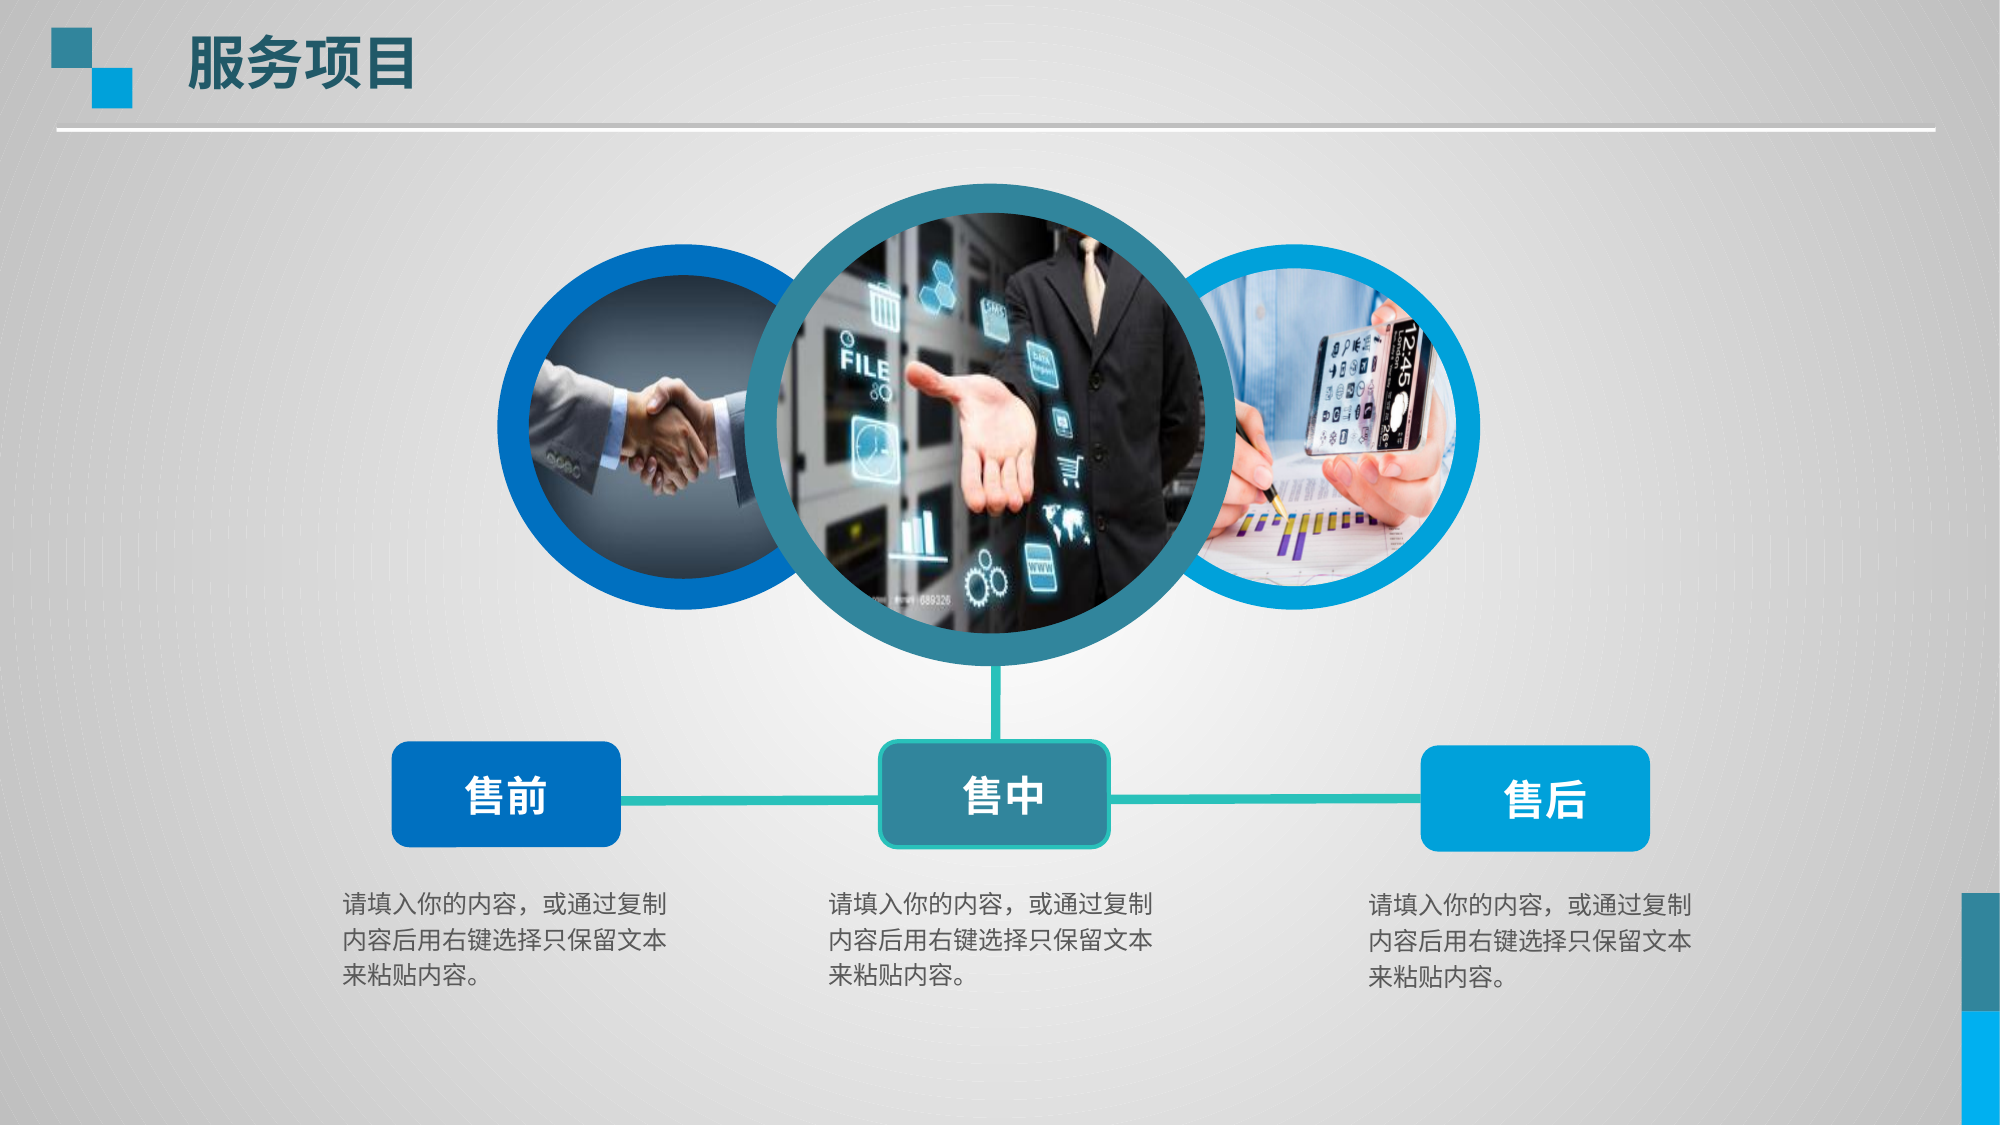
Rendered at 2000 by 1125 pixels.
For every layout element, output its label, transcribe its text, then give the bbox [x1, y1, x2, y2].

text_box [1241, 244, 1481, 610]
text_box 售中 [877, 810, 1111, 850]
text_box 请填入你的内容，或通过复制内容后用右键选择只保留文本来粘贴内容。 [1353, 875, 1718, 999]
text_box 请填入你的内容，或通过复制内容后用右键选择只保留文本来粘贴内容。 [327, 874, 692, 998]
text_box 售中 [877, 739, 1111, 796]
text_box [744, 183, 1237, 667]
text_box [497, 244, 739, 610]
text_box 售后 [1418, 743, 1653, 854]
text_box 服务项目 [173, 19, 611, 104]
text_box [479, 798, 1421, 802]
text_box 请填入你的内容，或通过复制内容后用右键选择只保留文本来粘贴内容。 [813, 874, 1178, 998]
text_box 售前 [389, 739, 623, 850]
